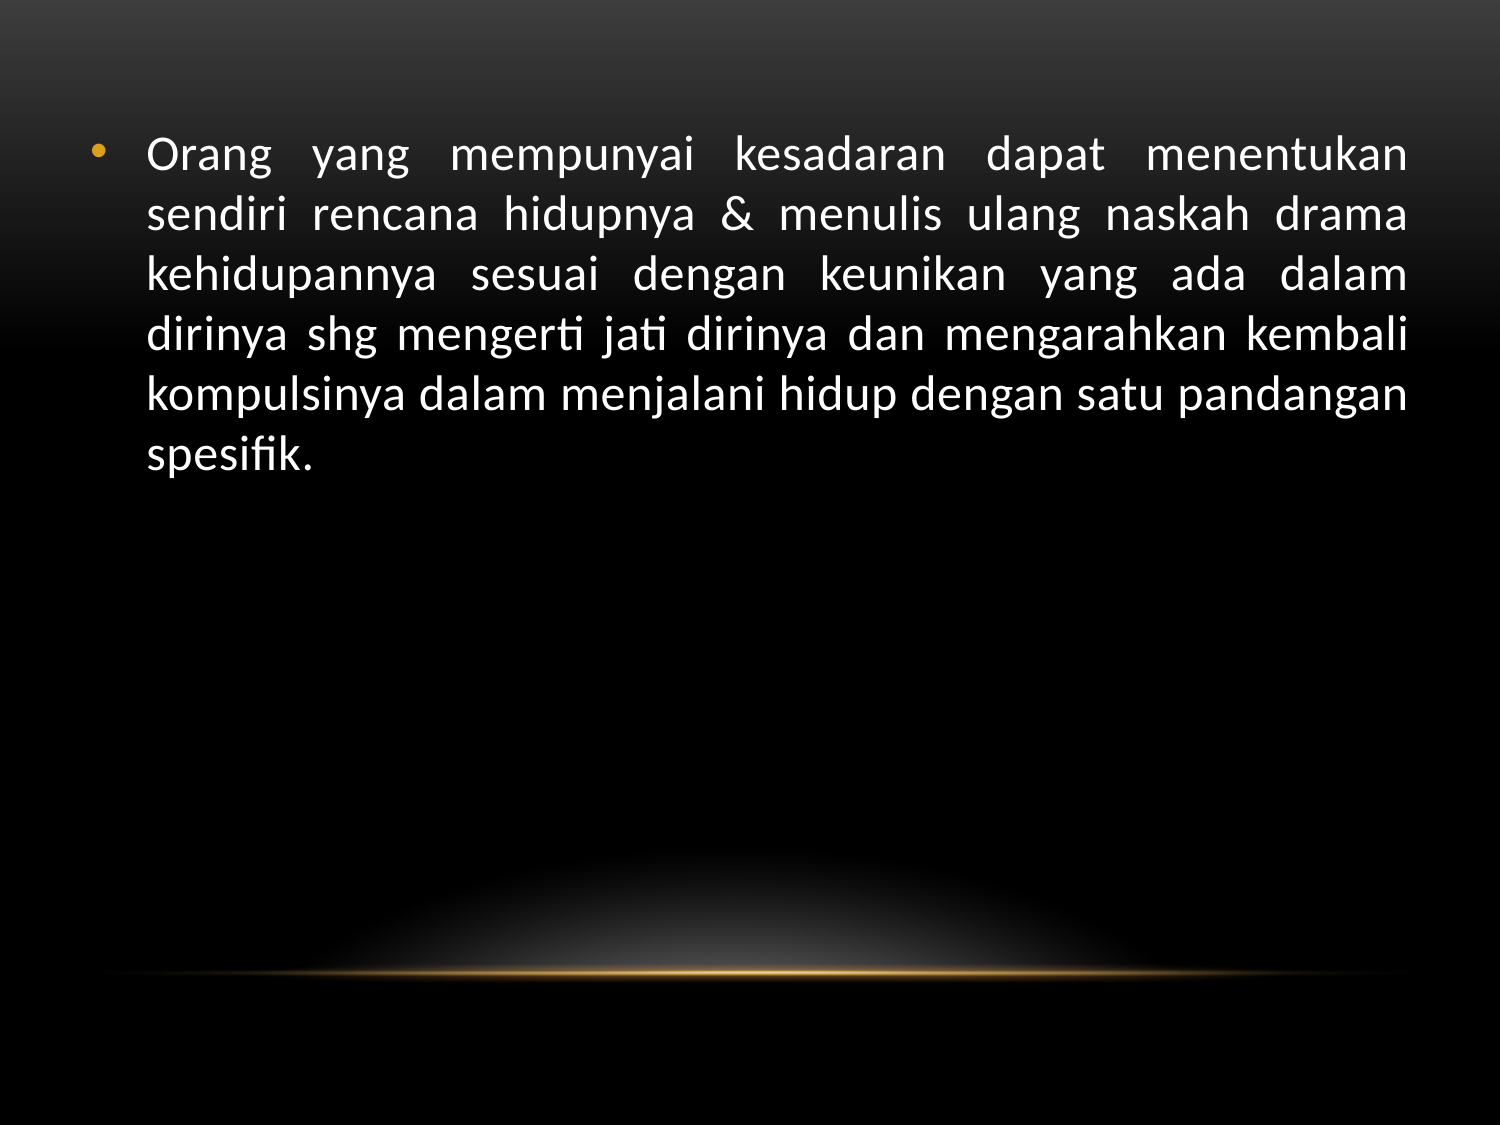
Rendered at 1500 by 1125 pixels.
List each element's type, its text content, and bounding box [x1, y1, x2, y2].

list Orang yang mempunyai kesadaran dapat menentukan sendiri rencana hidupnya & menulis ulang naskah drama kehidupannya sesuai dengan keunikan yang ada dalam dirinya shg mengerti jati dirinya dan mengarahkan kembali kompulsinya dalam menjalani hidup dengan satu pandangan spesifik. [75, 112, 1425, 1005]
picture [0, 0, 1500, 1125]
